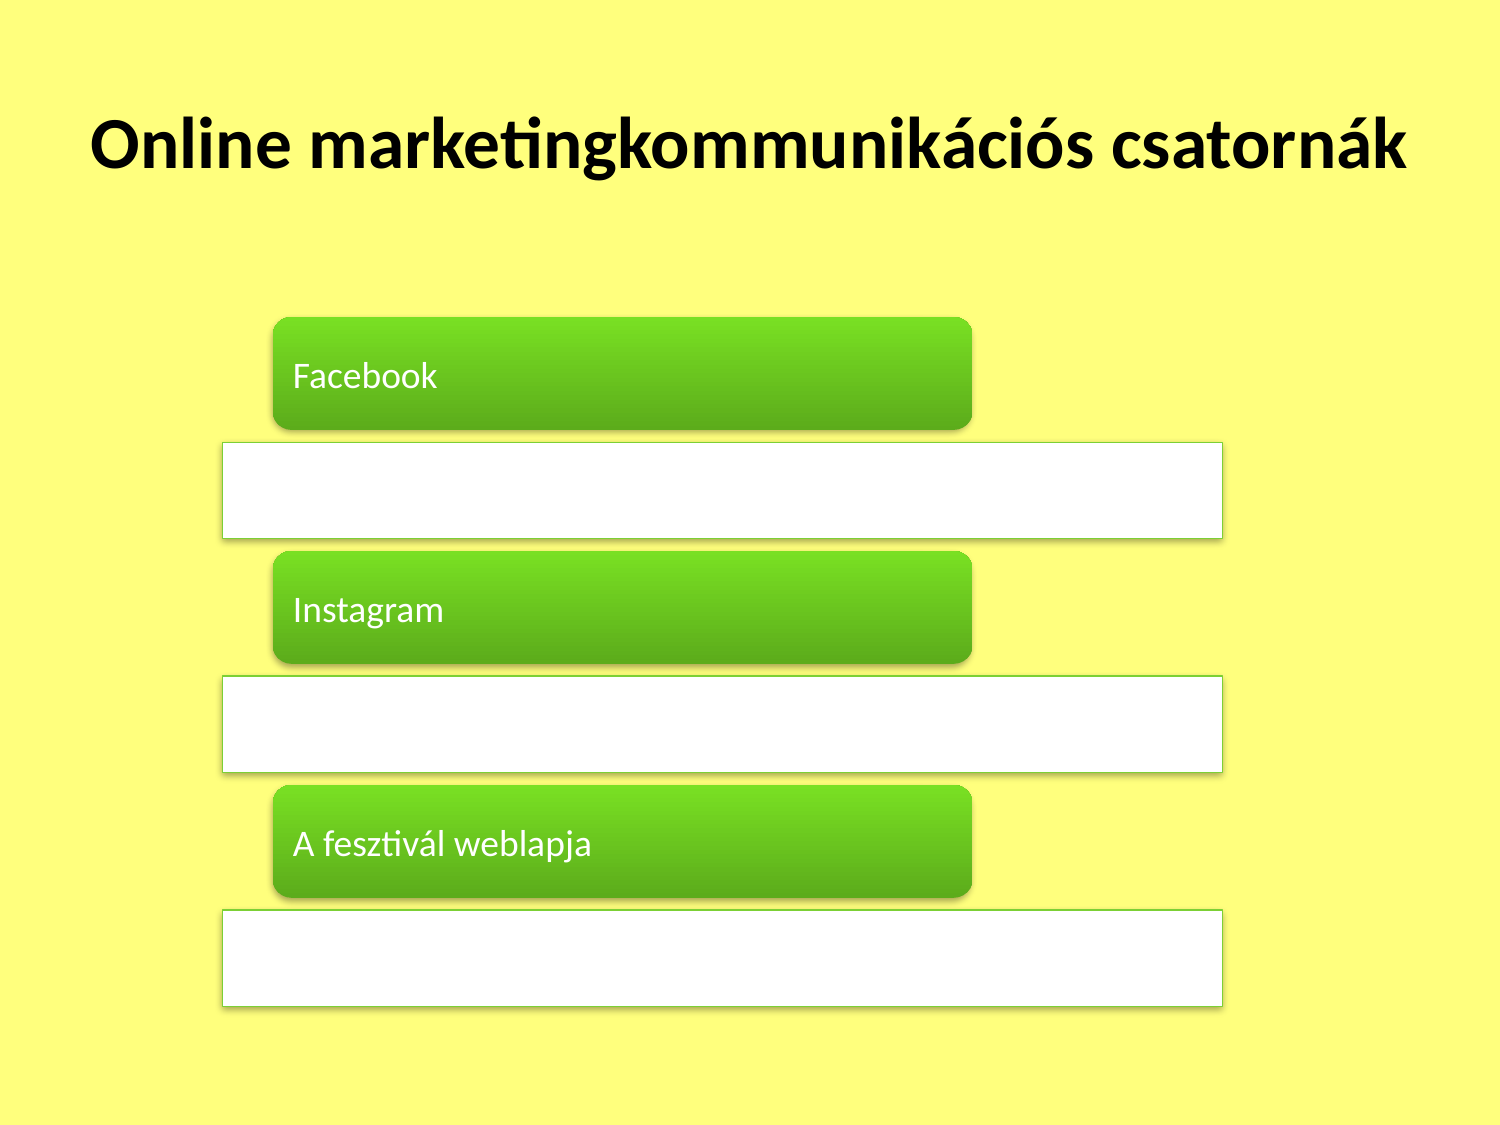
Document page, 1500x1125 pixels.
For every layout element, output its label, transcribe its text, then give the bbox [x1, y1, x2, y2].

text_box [222, 304, 1223, 1007]
title Online marketingkommunikációs csatornák [75, 45, 1425, 233]
